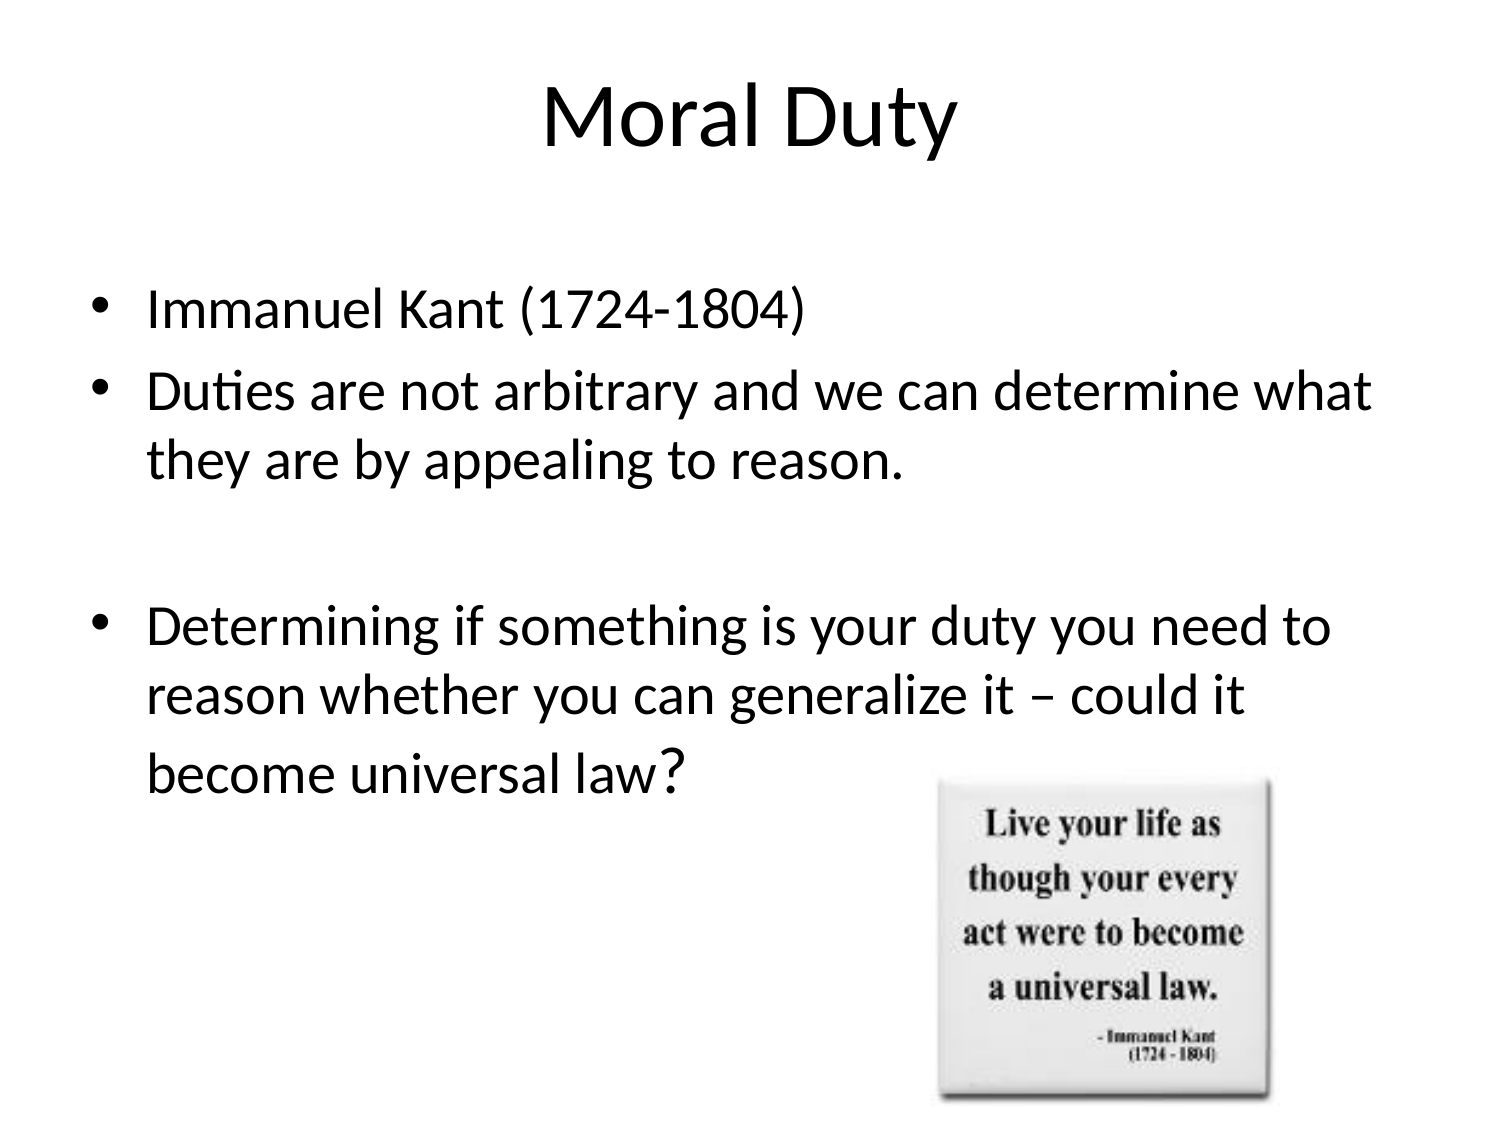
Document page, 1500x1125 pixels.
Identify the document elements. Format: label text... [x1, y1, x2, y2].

list Immanuel Kant (1724-1804) Duties are not arbitrary and we can determine what they are by appealing to reason. Determining if something is your duty you need to reason whether you can generalize it – could it become universal law? [75, 262, 1425, 1005]
picture [912, 749, 1301, 1125]
title Moral Duty [75, 45, 1425, 175]
